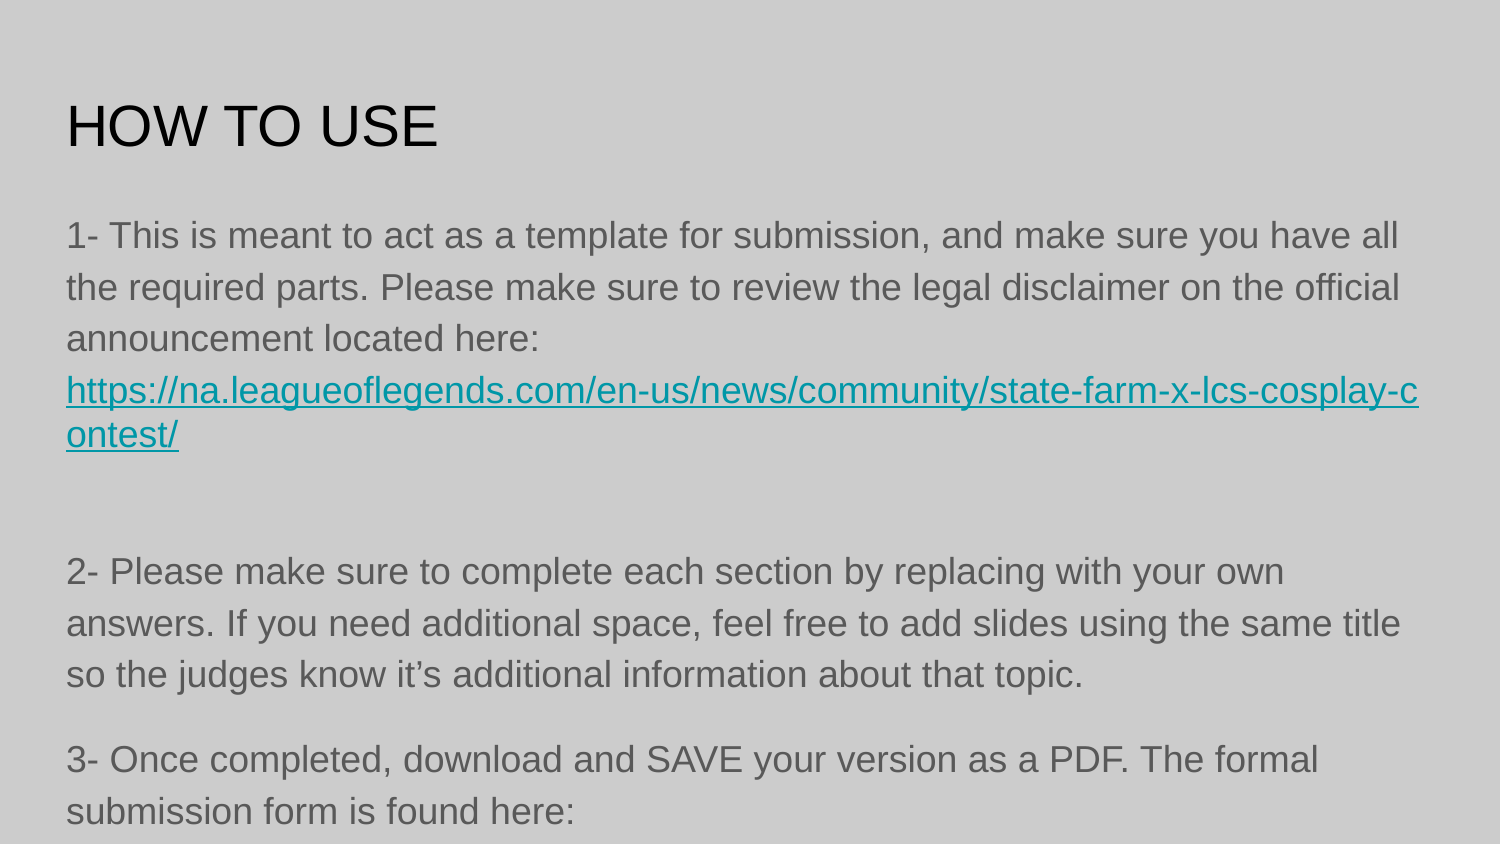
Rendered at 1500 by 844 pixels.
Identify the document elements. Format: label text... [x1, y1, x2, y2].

title HOW TO USE [51, 72, 1449, 167]
list 1- This is meant to act as a template for submission, and make sure you have all the required parts. Please make sure to review the legal disclaimer on the official announcement located here: https://na.leagueoflegends.com/en-us/news/community/state-farm-x-lcs-cosplay-contest/ 2- Please make sure to complete each section by replacing with your own answers. If you need additional space, feel free to add slides using the same title so the judges know it’s additional information about that topic. 3- Once completed, download and SAVE your version as a PDF. The formal submission form is found here: [51, 189, 1449, 750]
